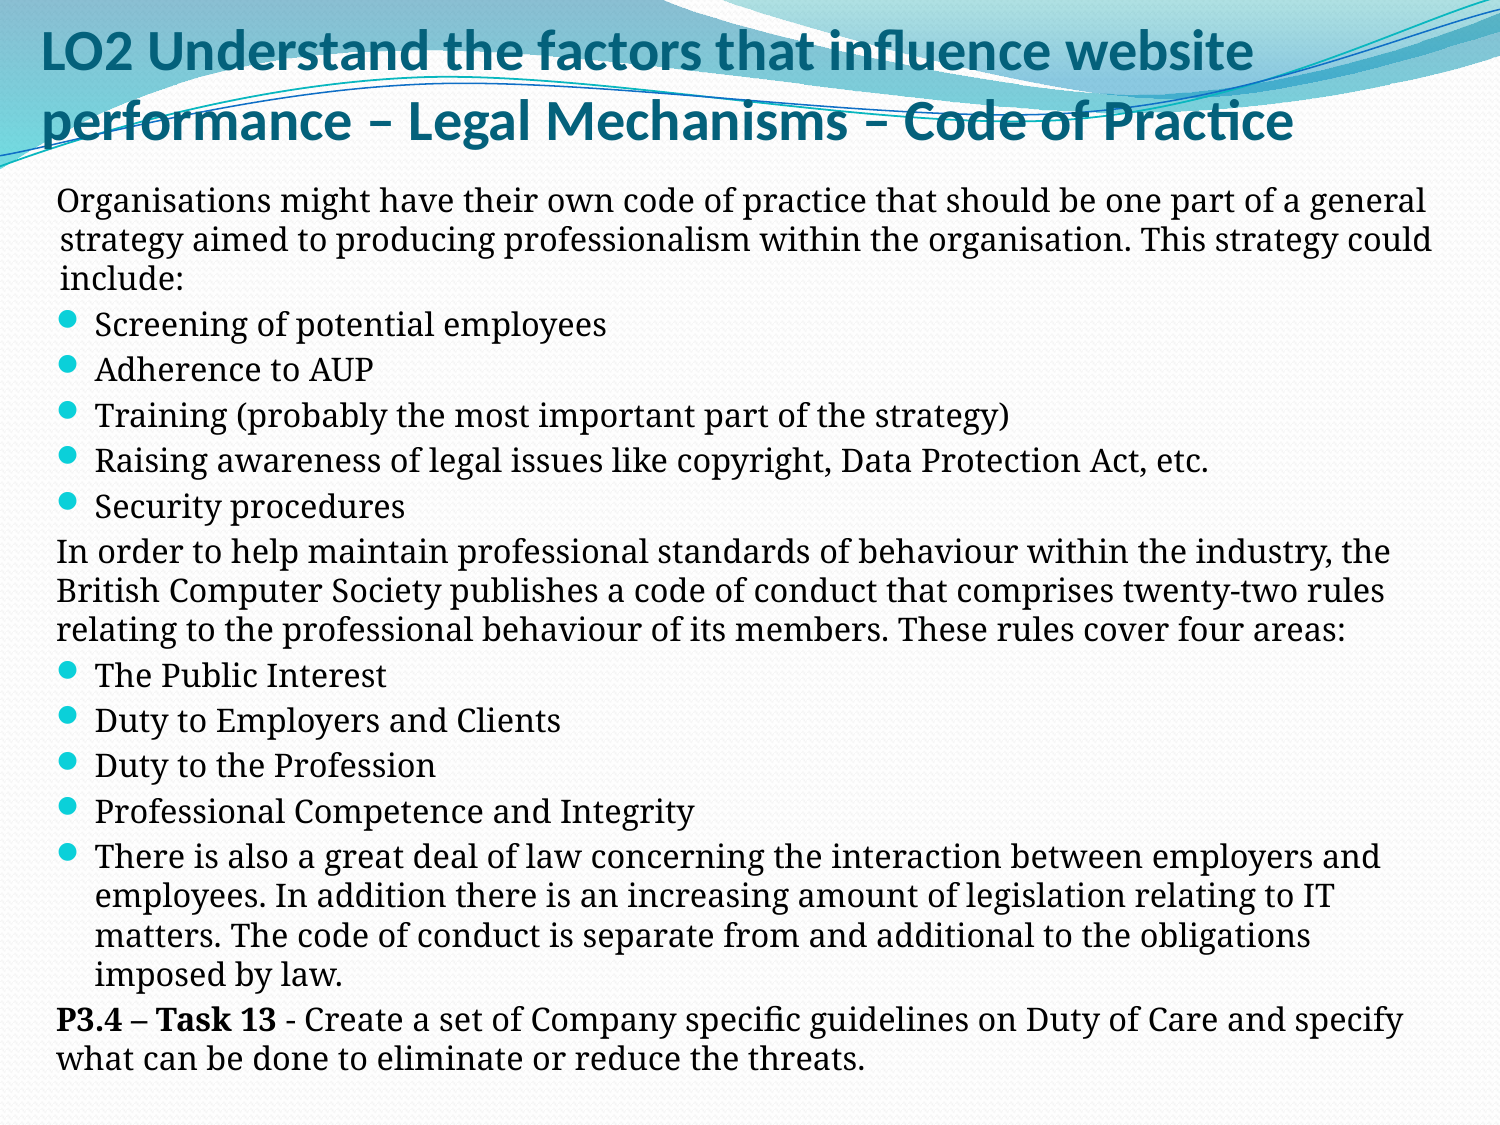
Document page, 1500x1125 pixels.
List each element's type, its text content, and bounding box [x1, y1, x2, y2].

list Organisations might have their own code of practice that should be one part of a general strategy aimed to producing professionalism within the organisation. This strategy could include: Screening of potential employees Adherence to AUP Training (probably the most important part of the strategy) Raising awareness of legal issues like copyright, Data Protection Act, etc. Security procedures In order to help maintain professional standards of behaviour within the industry, the British Computer Society publishes a code of conduct that comprises twenty-two rules relating to the professional behaviour of its members. These rules cover four areas: The Public Interest Duty to Employers and Clients Duty to the Profession Professional Competence and Integrity There is also a great deal of law concerning the interaction between employers and employees. In addition there is an increasing amount of legislation relating to IT matters. The code of conduct is separate from and additional to the obligations imposed by law. P3.4 – Task 13 - Create a set of Company specific guidelines on Duty of Care and specify what can be done to eliminate or reduce the threats. [41, 172, 1454, 1090]
title LO2 Understand the factors that influence website performance – Legal Mechanisms – Code of Practice [41, 23, 1447, 153]
